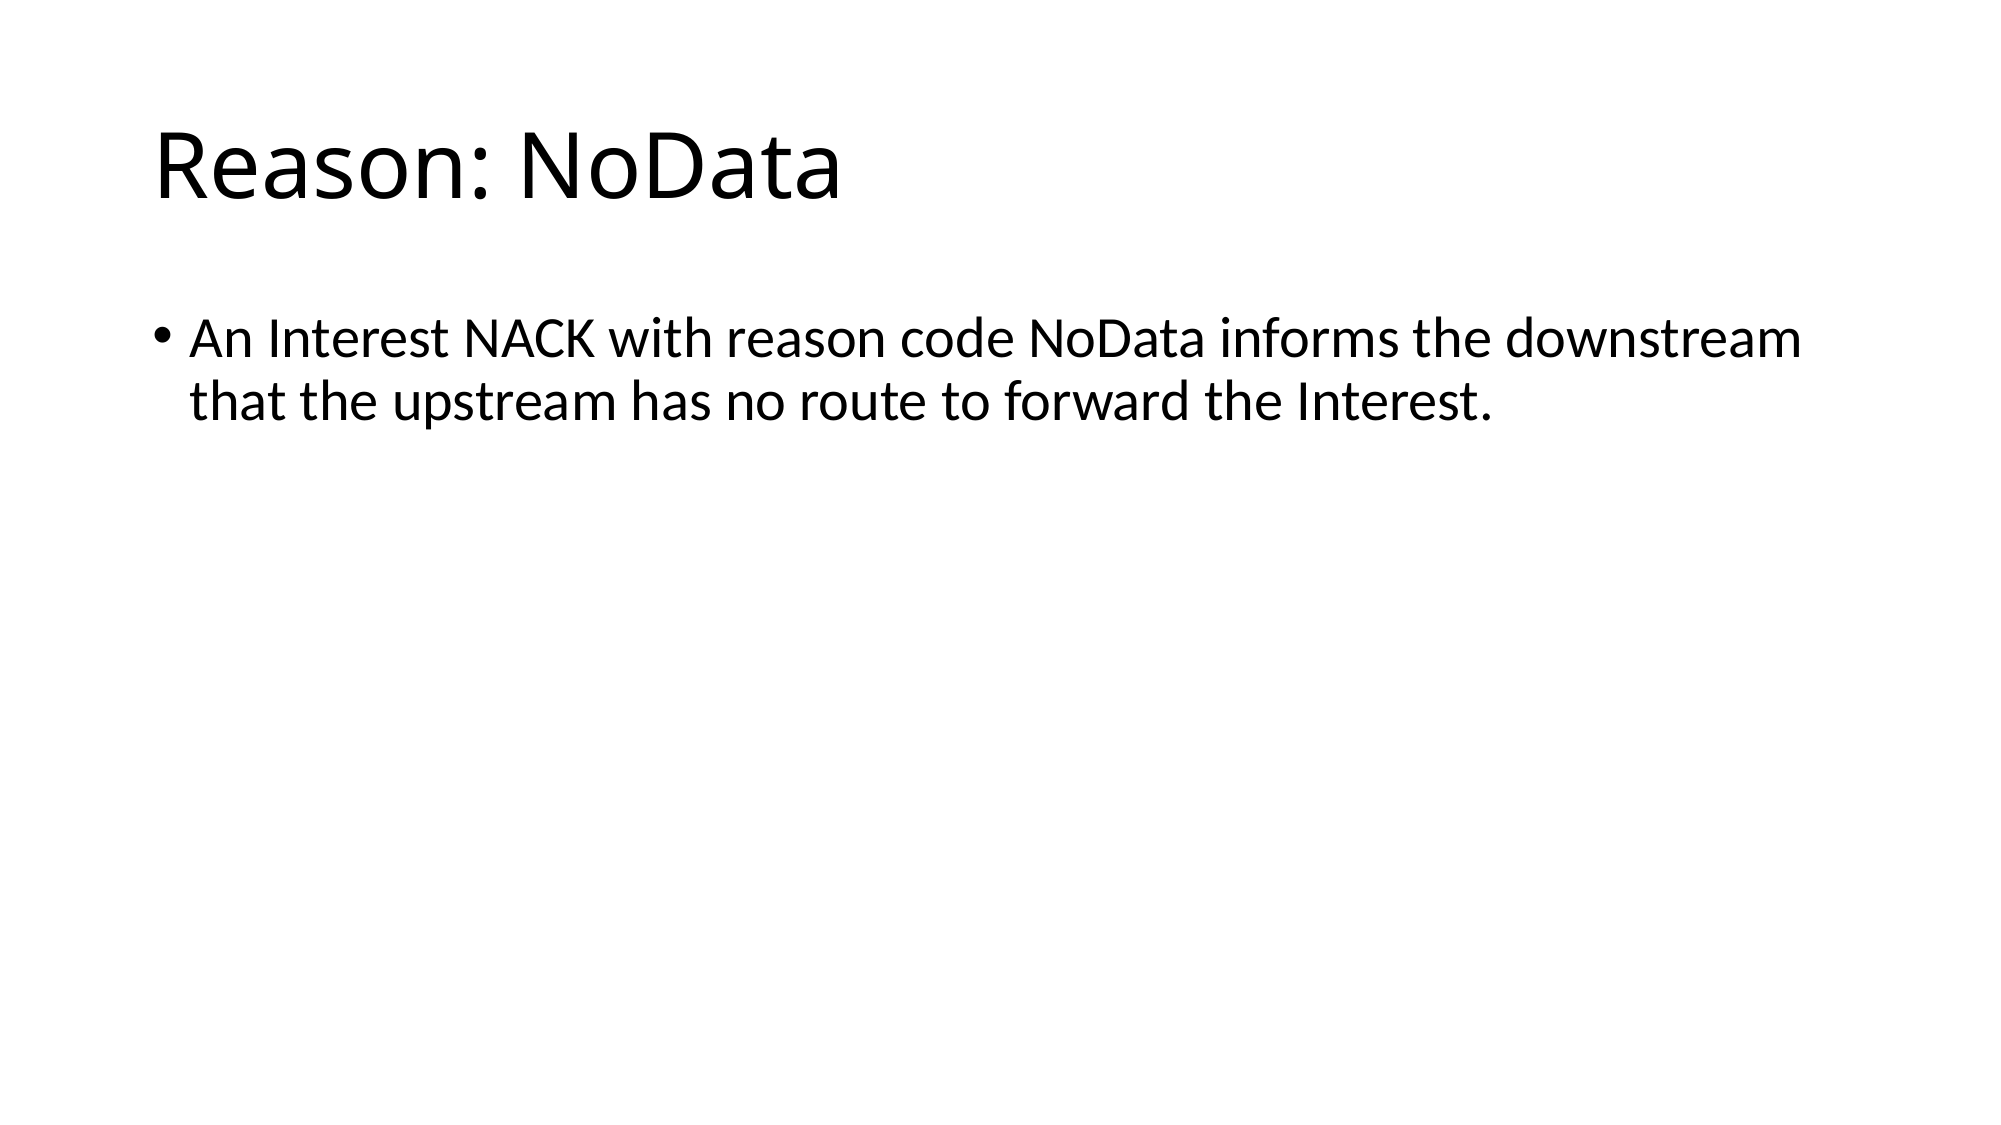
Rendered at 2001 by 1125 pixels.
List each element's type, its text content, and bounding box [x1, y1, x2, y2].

title Reason: NoData [137, 59, 1863, 278]
list An Interest NACK with reason code NoData informs the downstream that the upstream has no route to forward the Interest. [137, 299, 1863, 1014]
